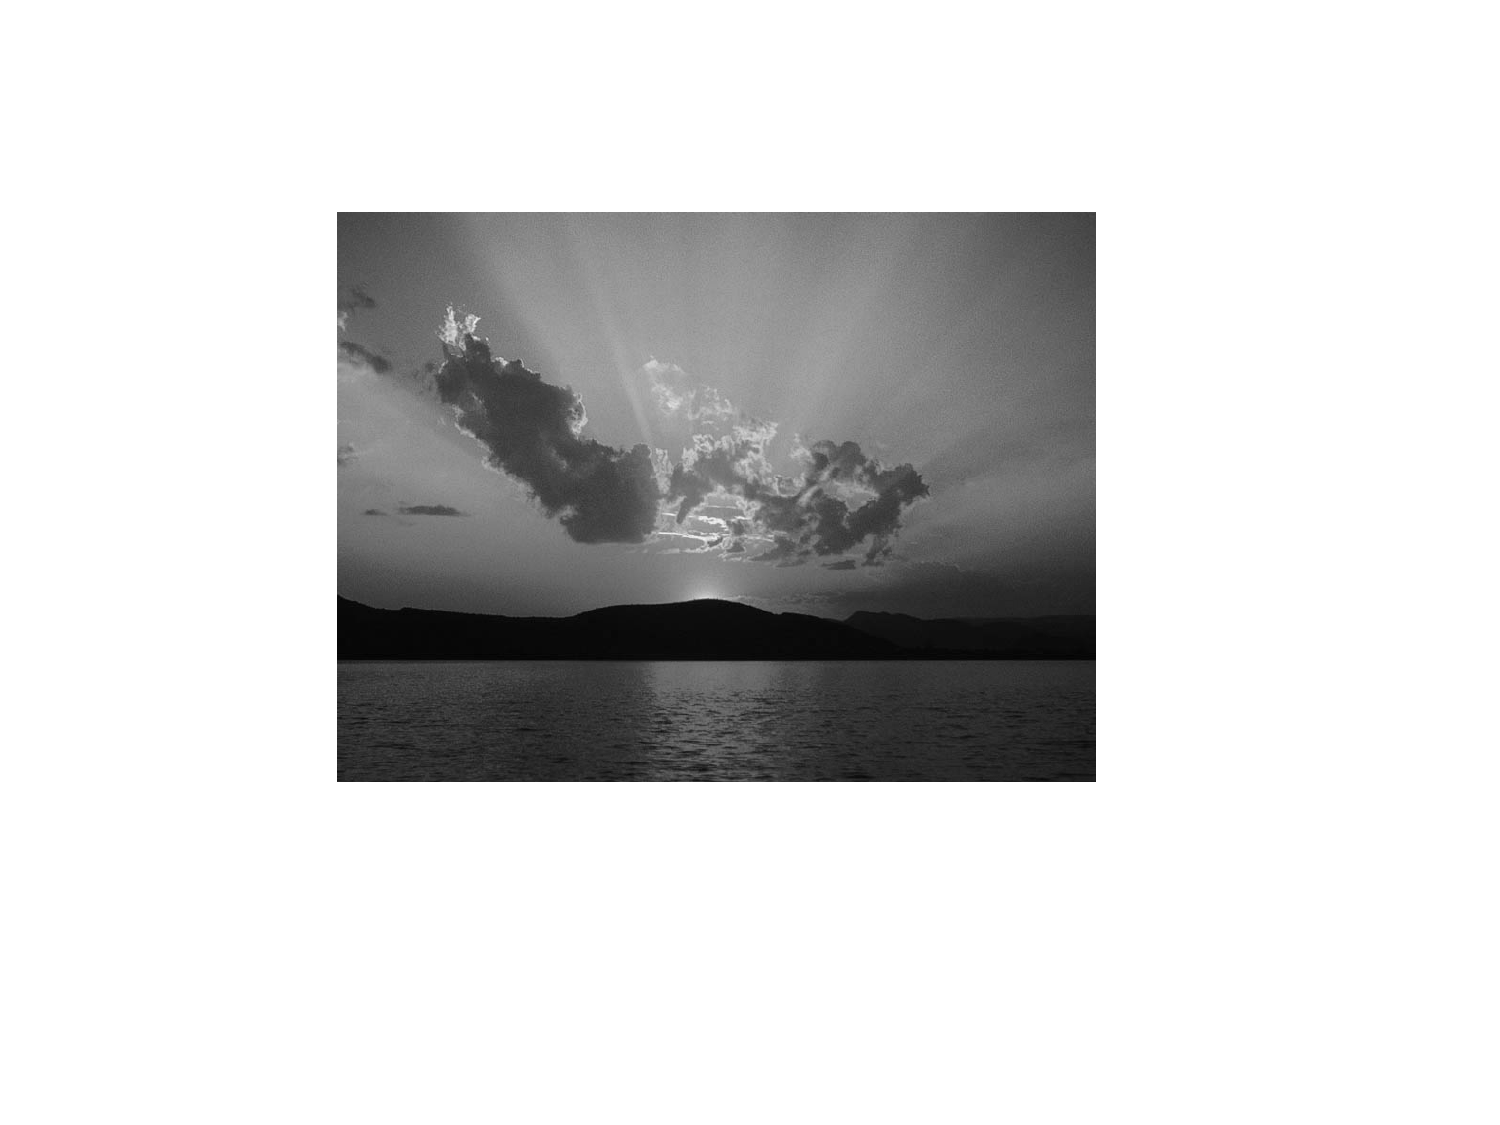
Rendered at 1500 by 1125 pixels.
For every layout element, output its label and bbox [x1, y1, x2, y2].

picture [337, 212, 1097, 782]
